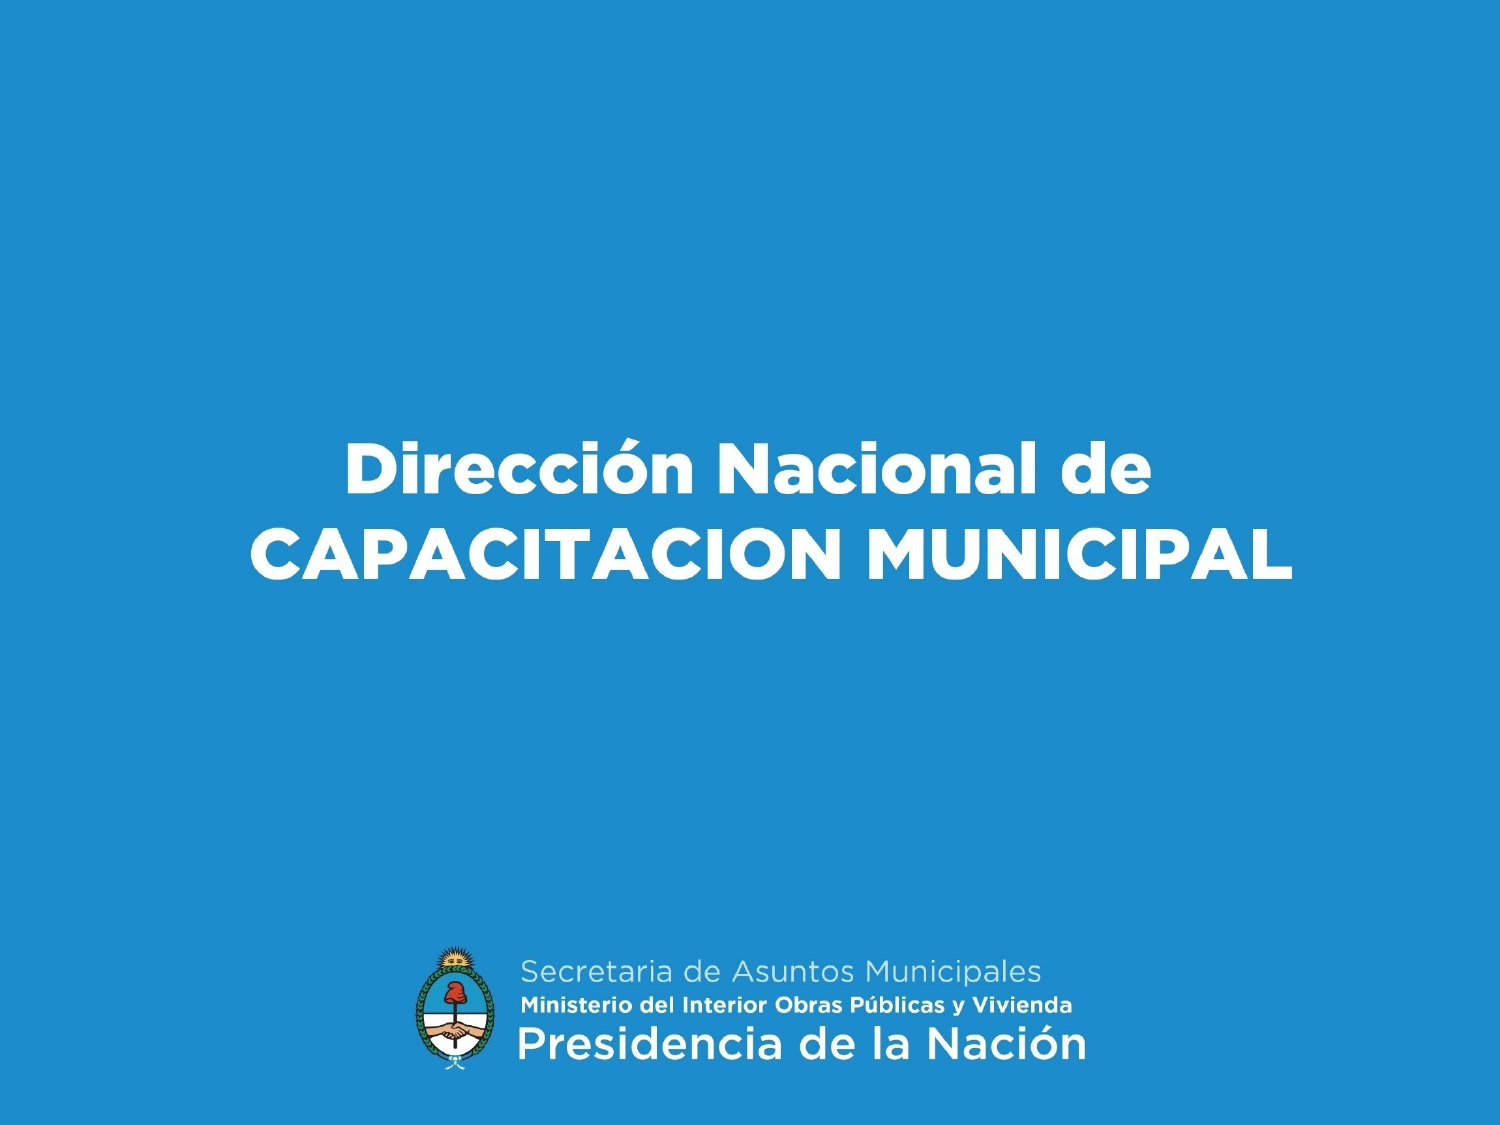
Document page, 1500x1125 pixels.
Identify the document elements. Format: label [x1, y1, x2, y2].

list [0, 0, 1500, 1125]
